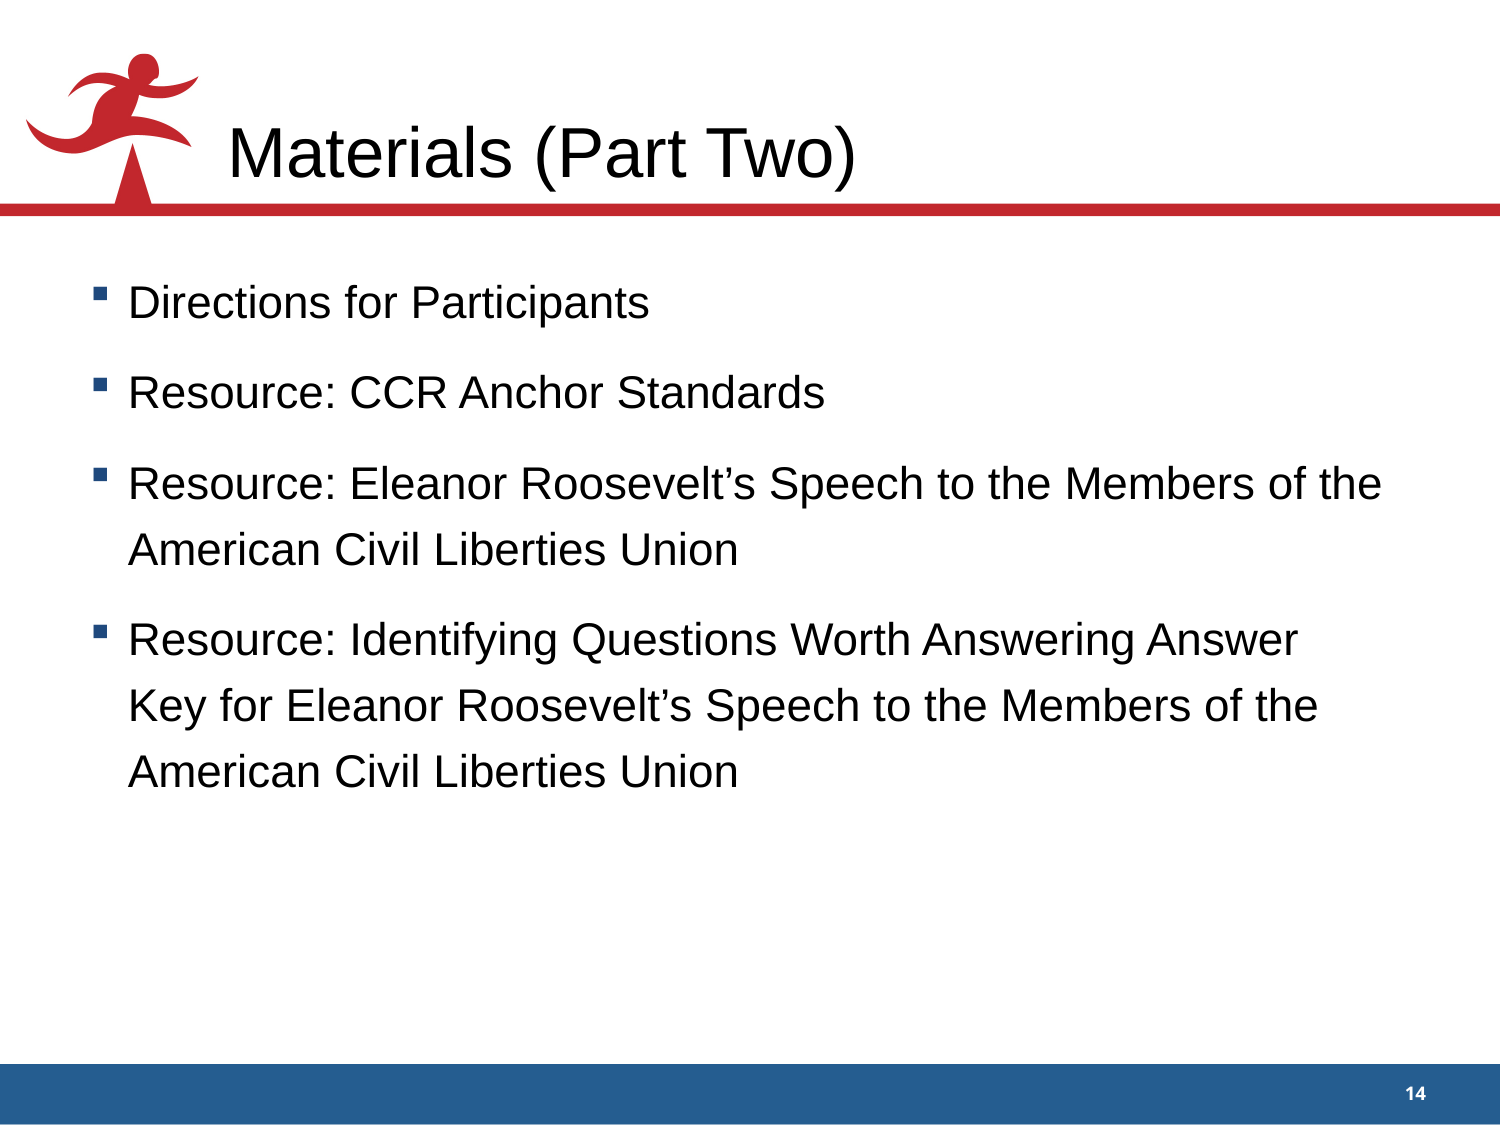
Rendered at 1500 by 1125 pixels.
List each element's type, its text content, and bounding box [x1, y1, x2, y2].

picture [0, 0, 1500, 1125]
list Directions for Participants Resource: CCR Anchor Standards Resource: Eleanor Roosevelt’s Speech to the Members of the American Civil Liberties Union Resource: Identifying Questions Worth Answering Answer Key for Eleanor Roosevelt’s Speech to the Members of the American Civil Liberties Union [75, 254, 1400, 926]
title Materials (Part Two) [212, 50, 1375, 200]
